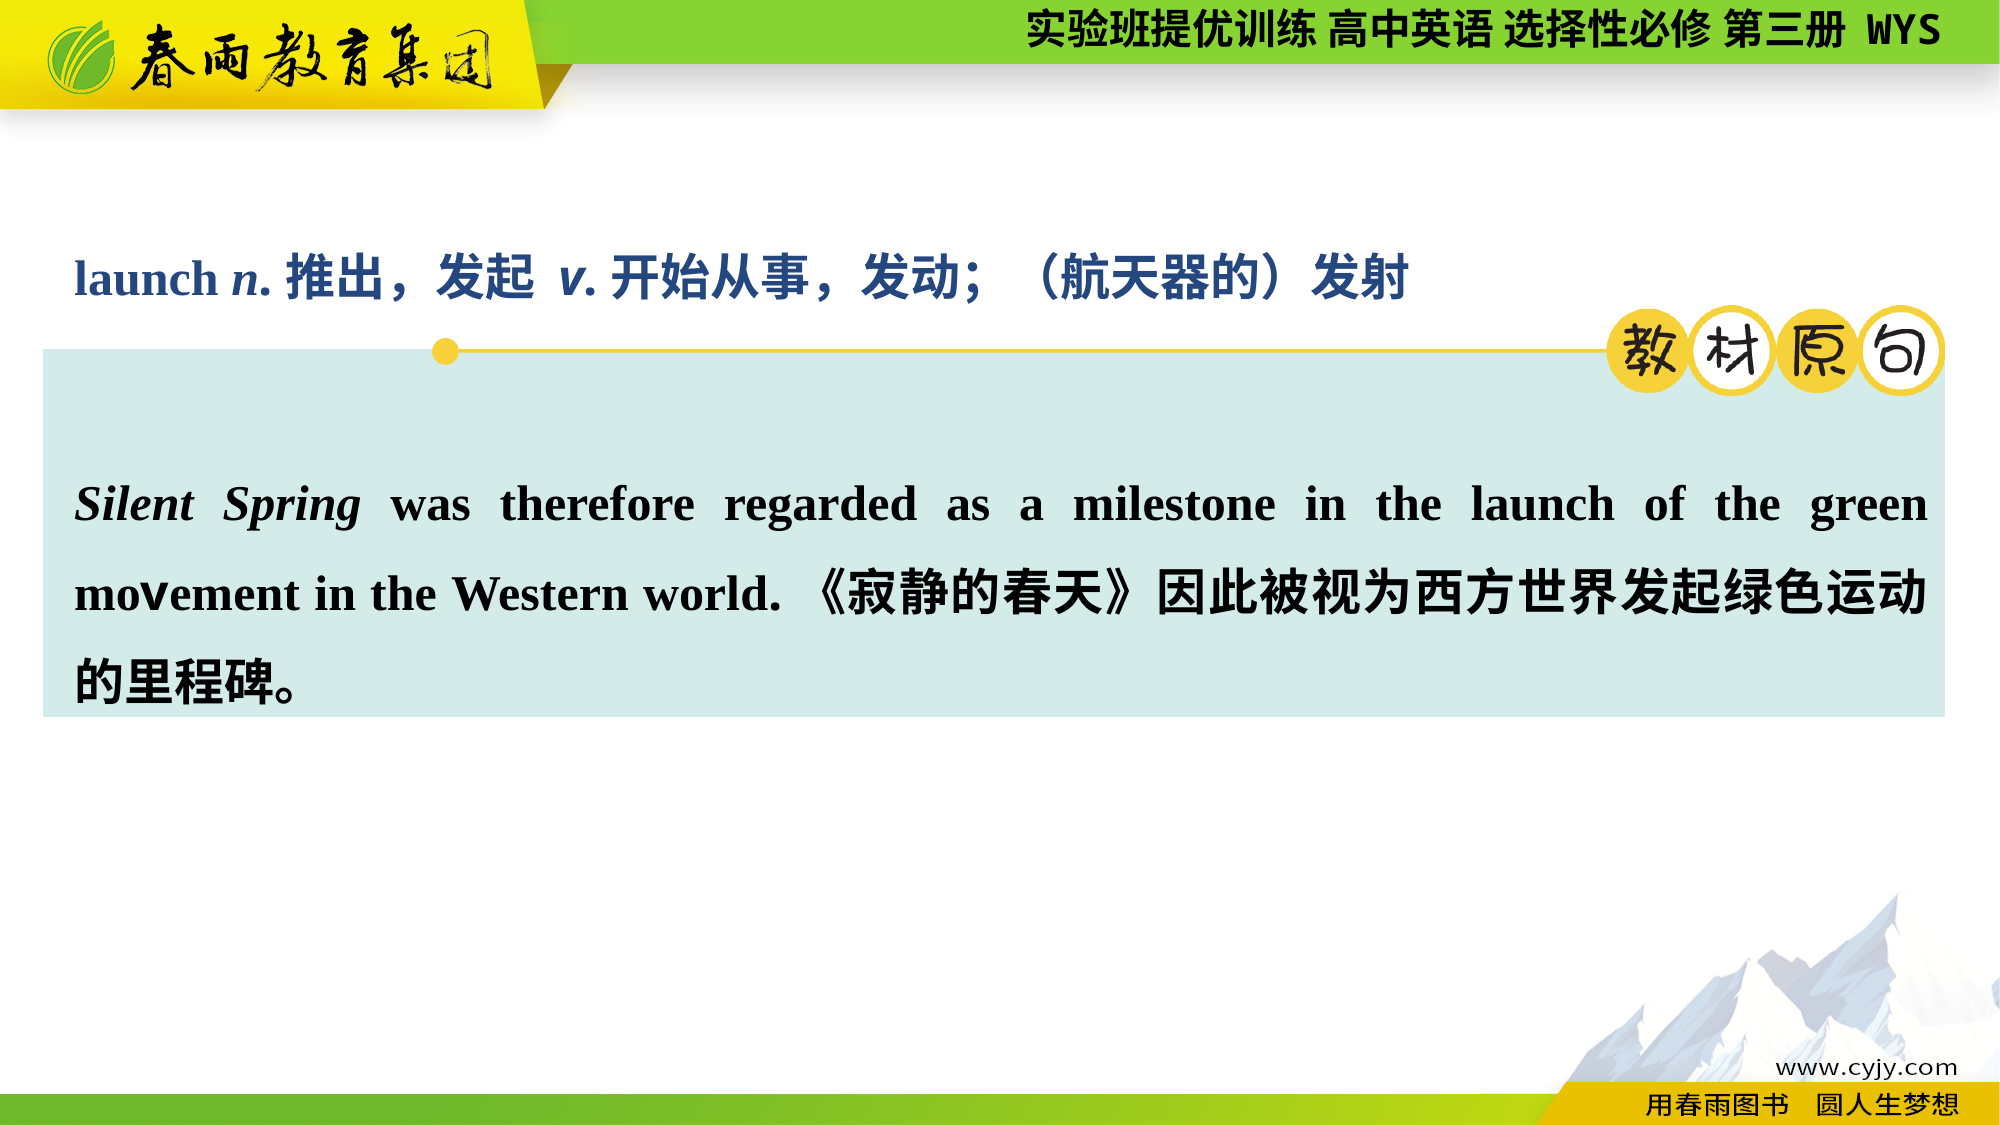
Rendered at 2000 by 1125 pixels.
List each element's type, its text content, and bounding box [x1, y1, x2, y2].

list launch n.推出，发起 v.开始从事，发动；（航天器的）发射 [59, 208, 1944, 305]
picture [0, 0, 2000, 1125]
